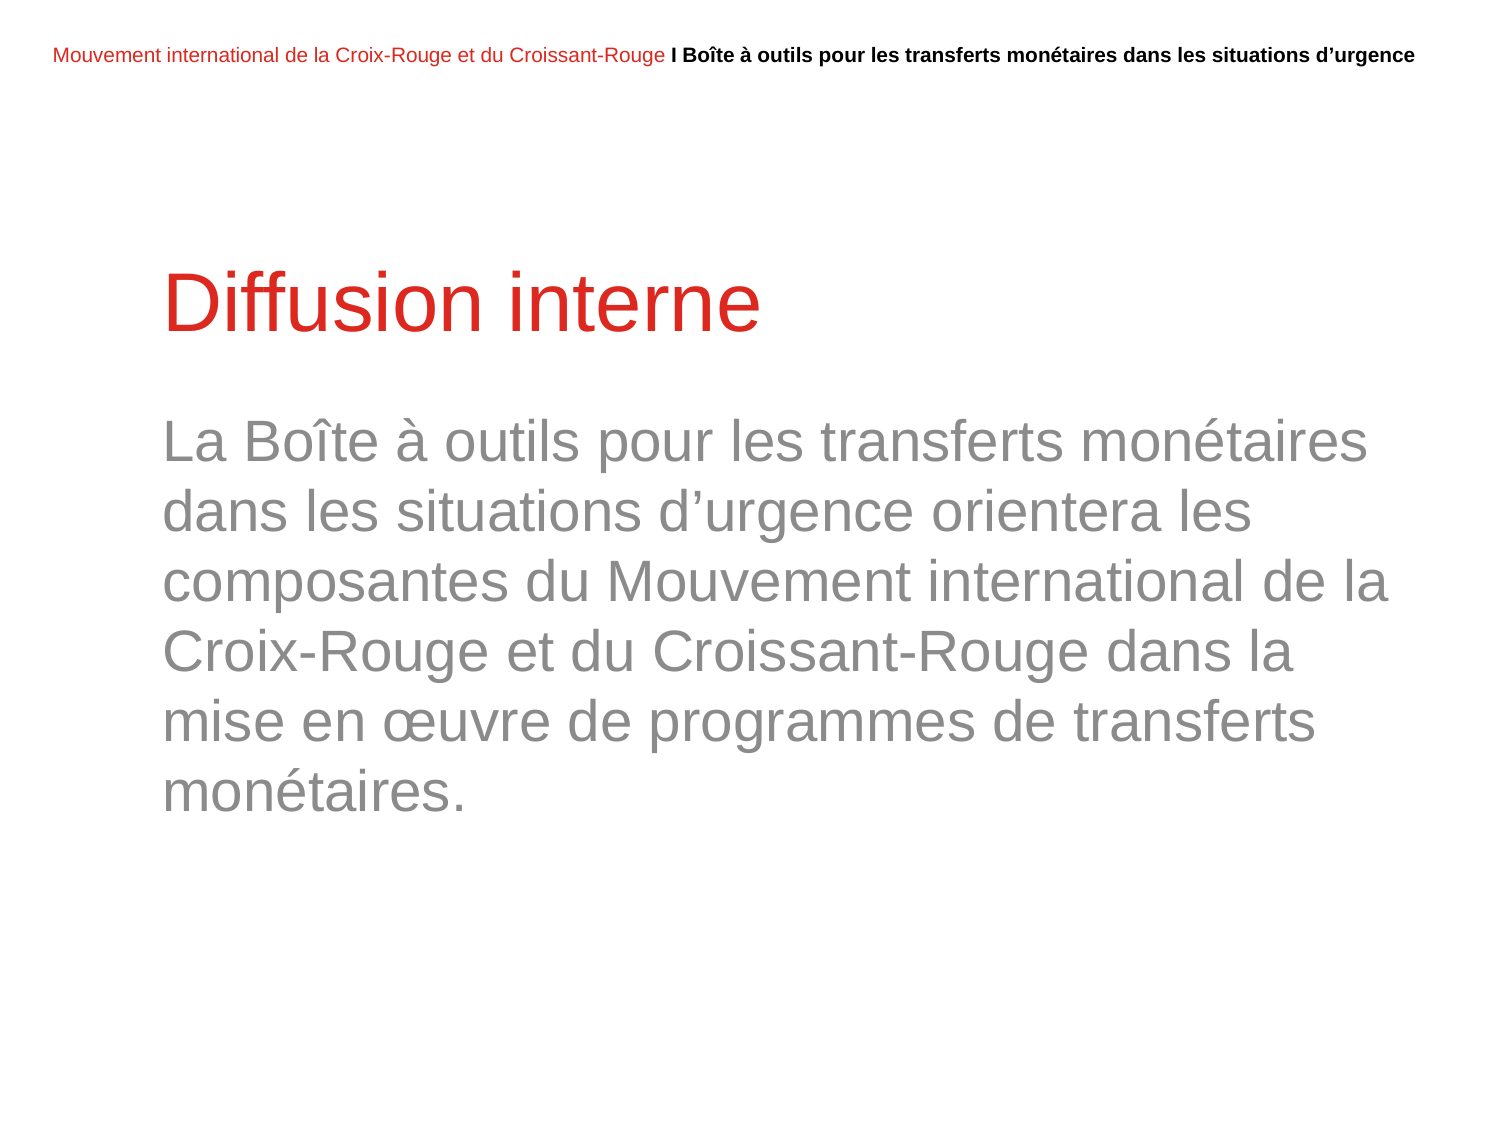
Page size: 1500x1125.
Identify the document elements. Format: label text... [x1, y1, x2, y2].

title Diffusion interne [147, 240, 1411, 446]
list La Boîte à outils pour les transferts monétaires dans les situations d’urgence orientera les composantes du Mouvement international de la Croix-Rouge et du Croissant-Rouge dans la mise en œuvre de programmes de transferts monétaires. [147, 503, 1431, 722]
